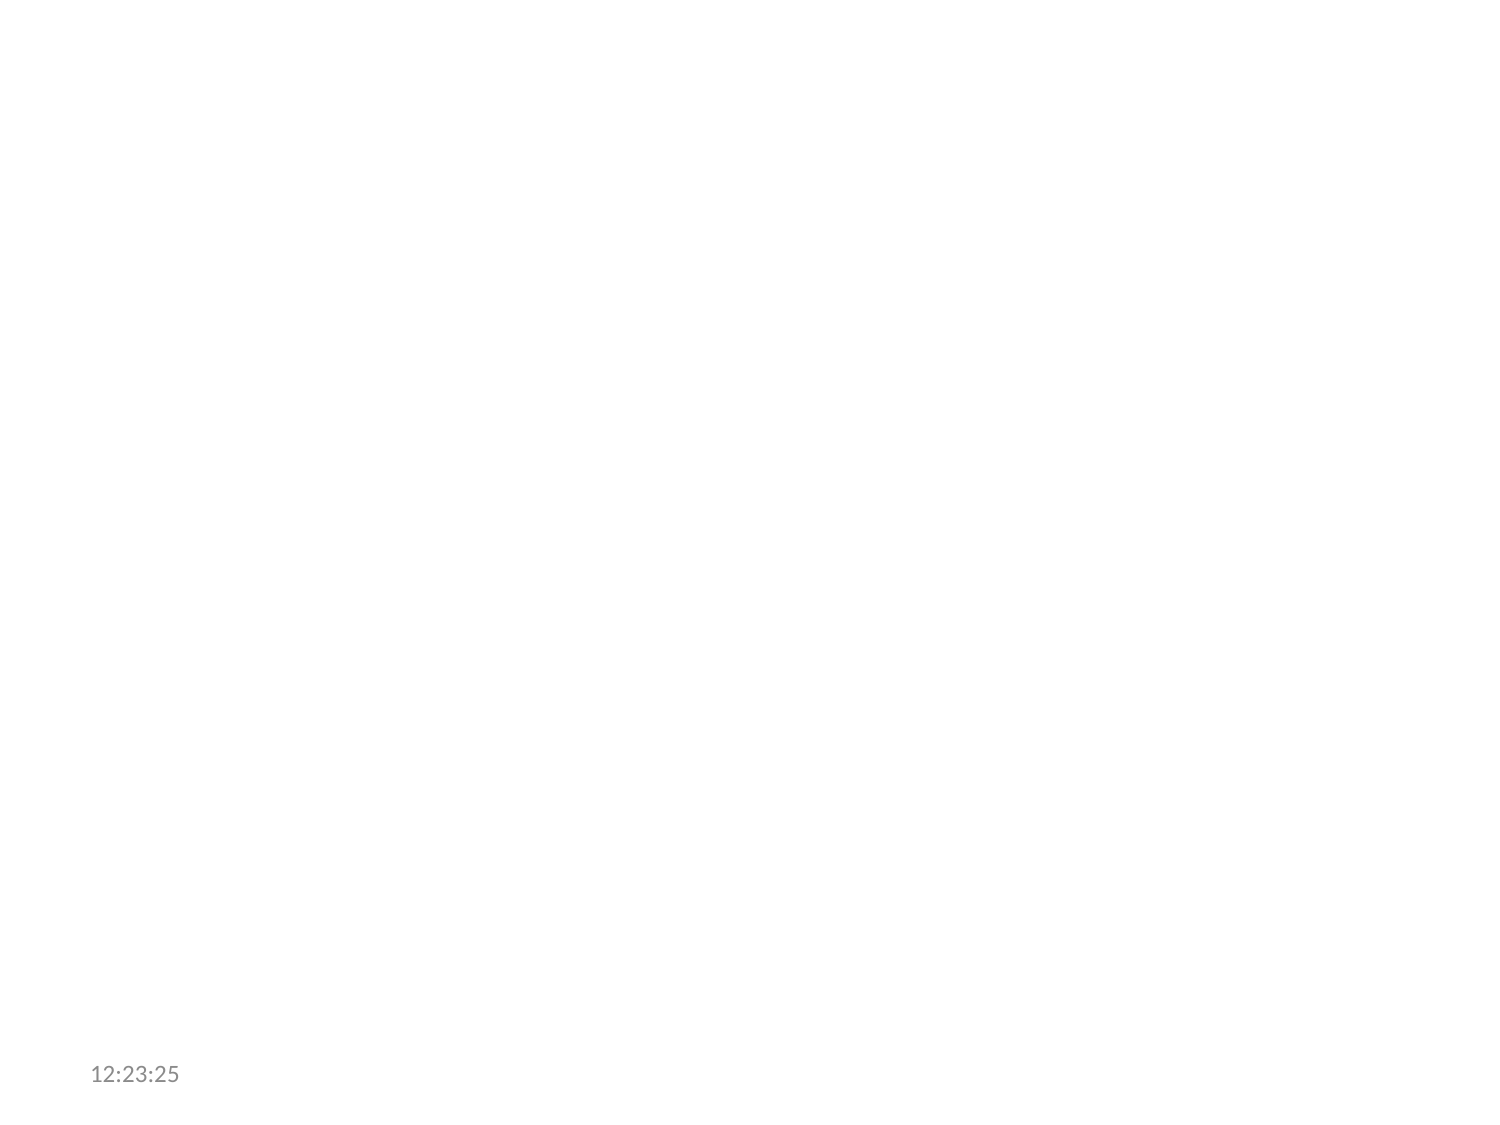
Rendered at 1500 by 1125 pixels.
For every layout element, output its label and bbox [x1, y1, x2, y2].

slide_number [75, 1042, 425, 1103]
